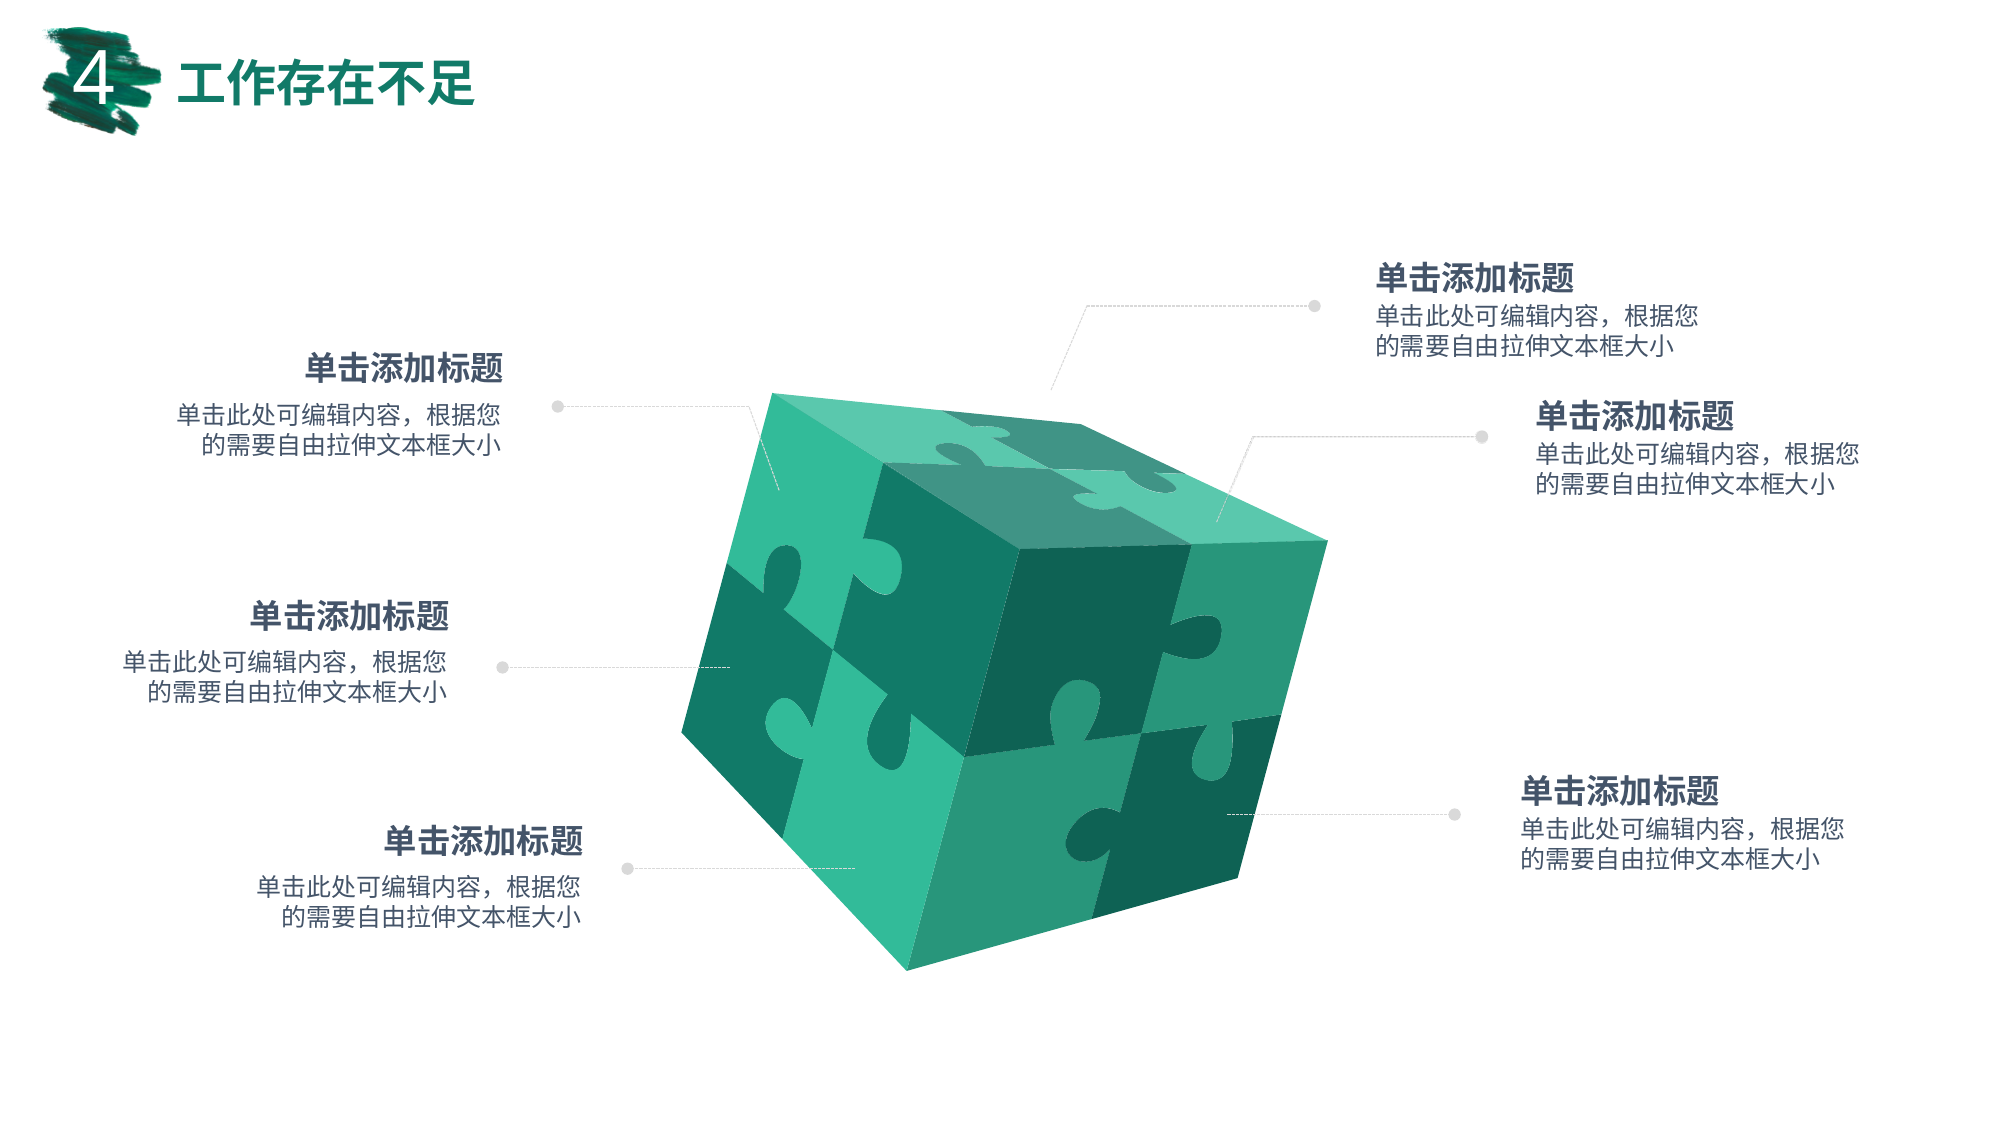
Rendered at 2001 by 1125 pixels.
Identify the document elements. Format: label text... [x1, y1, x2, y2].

text_box [726, 392, 901, 649]
text_box [775, 393, 1046, 468]
text_box [940, 410, 1186, 493]
text_box 单击添加标题 [1520, 770, 1841, 811]
text_box 单击添加标题 [1375, 256, 1696, 297]
text_box [681, 545, 832, 839]
text_box 单击此处可编辑内容，根据您的需要自由拉伸文本框大小 [1520, 813, 1852, 874]
text_box [964, 544, 1221, 758]
text_box [884, 443, 1192, 549]
text_box 单击添加标题 [183, 347, 504, 388]
text_box 单击此处可编辑内容，根据您的需要自由拉伸文本框大小 [170, 399, 502, 460]
text_box 工作存在不足 [168, 43, 533, 119]
text_box [1052, 469, 1327, 544]
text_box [557, 405, 780, 491]
text_box 单击添加标题 [262, 819, 584, 860]
text_box 单击此处可编辑内容，根据您的需要自由拉伸文本框大小 [1375, 300, 1707, 361]
text_box [1065, 715, 1282, 920]
text_box 单击此处可编辑内容，根据您的需要自由拉伸文本框大小 [115, 646, 448, 707]
text_box 单击添加标题 [1535, 395, 1856, 436]
text_box [1141, 540, 1328, 781]
picture [42, 25, 163, 136]
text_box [1050, 305, 1315, 391]
text_box 单击添加标题 [129, 594, 450, 635]
text_box 单击此处可编辑内容，根据您的需要自由拉伸文本框大小 [249, 871, 582, 932]
text_box [907, 680, 1140, 971]
text_box [765, 649, 964, 971]
picture [1216, 430, 1489, 524]
text_box 单击此处可编辑内容，根据您的需要自由拉伸文本框大小 [1535, 438, 1867, 499]
text_box [833, 463, 1020, 770]
